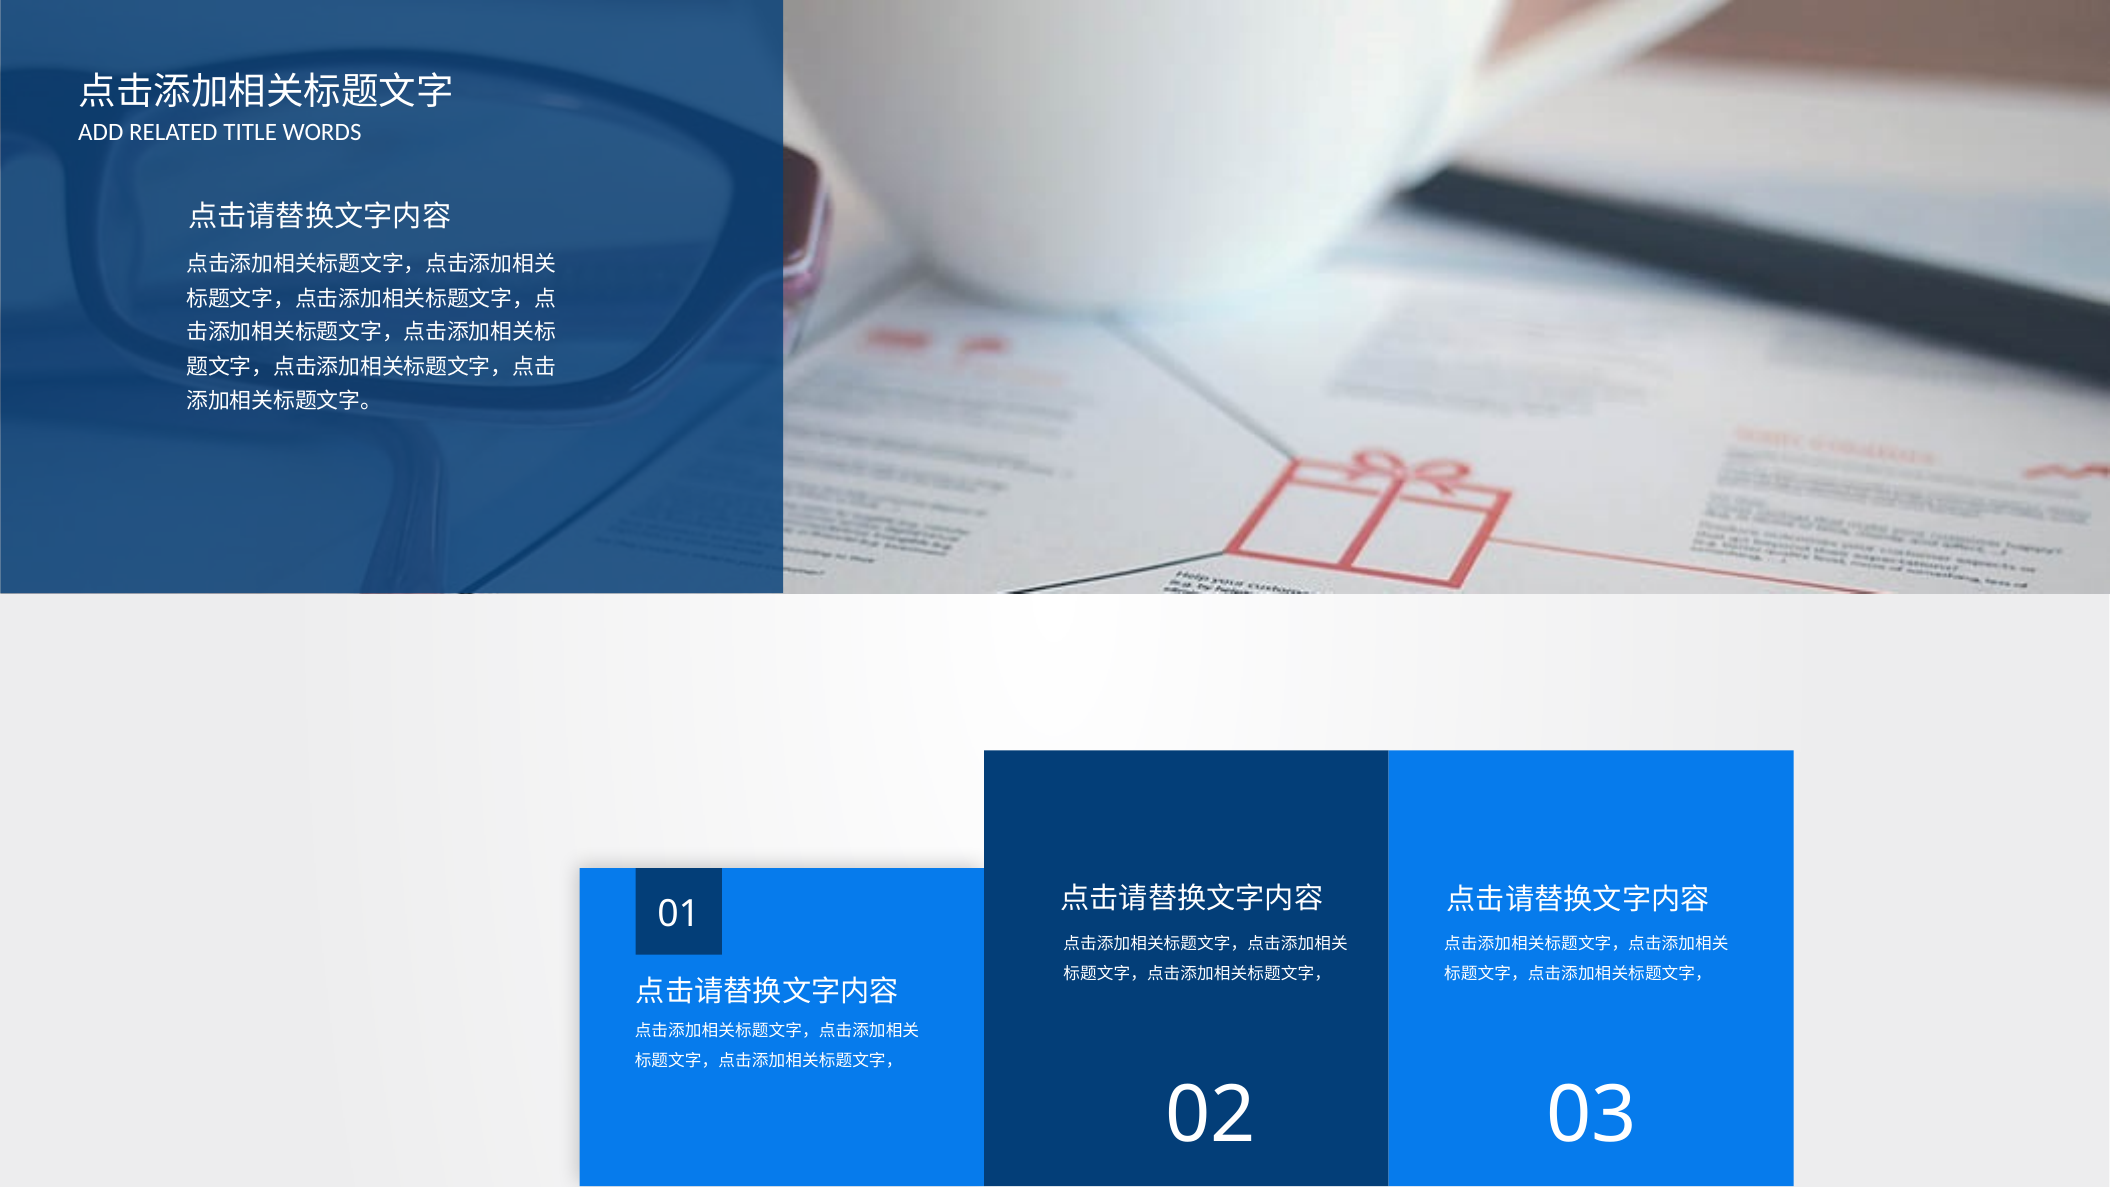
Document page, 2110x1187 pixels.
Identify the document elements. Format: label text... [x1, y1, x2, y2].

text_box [1044, 854, 1373, 1166]
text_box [1429, 855, 1753, 1166]
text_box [619, 868, 944, 1078]
text_box [579, 867, 984, 1187]
text_box [0, 0, 784, 594]
text_box [784, 0, 2110, 594]
text_box [984, 750, 1388, 1187]
text_box ADD RELATED TITLE WORDS [62, 107, 379, 154]
text_box 点击添加相关标题文字 [62, 59, 470, 121]
text_box 点击添加相关标题文字，点击添加相关标题文字，点击添加相关标题文字，点击添加相关标题文字，点击添加相关标题文字，点击添加相关标题文字，点击添加相关标题文字。 [171, 234, 580, 420]
text_box 点击请替换文字内容 [173, 172, 467, 241]
picture [0, 594, 2110, 1187]
text_box [1388, 750, 1794, 1187]
